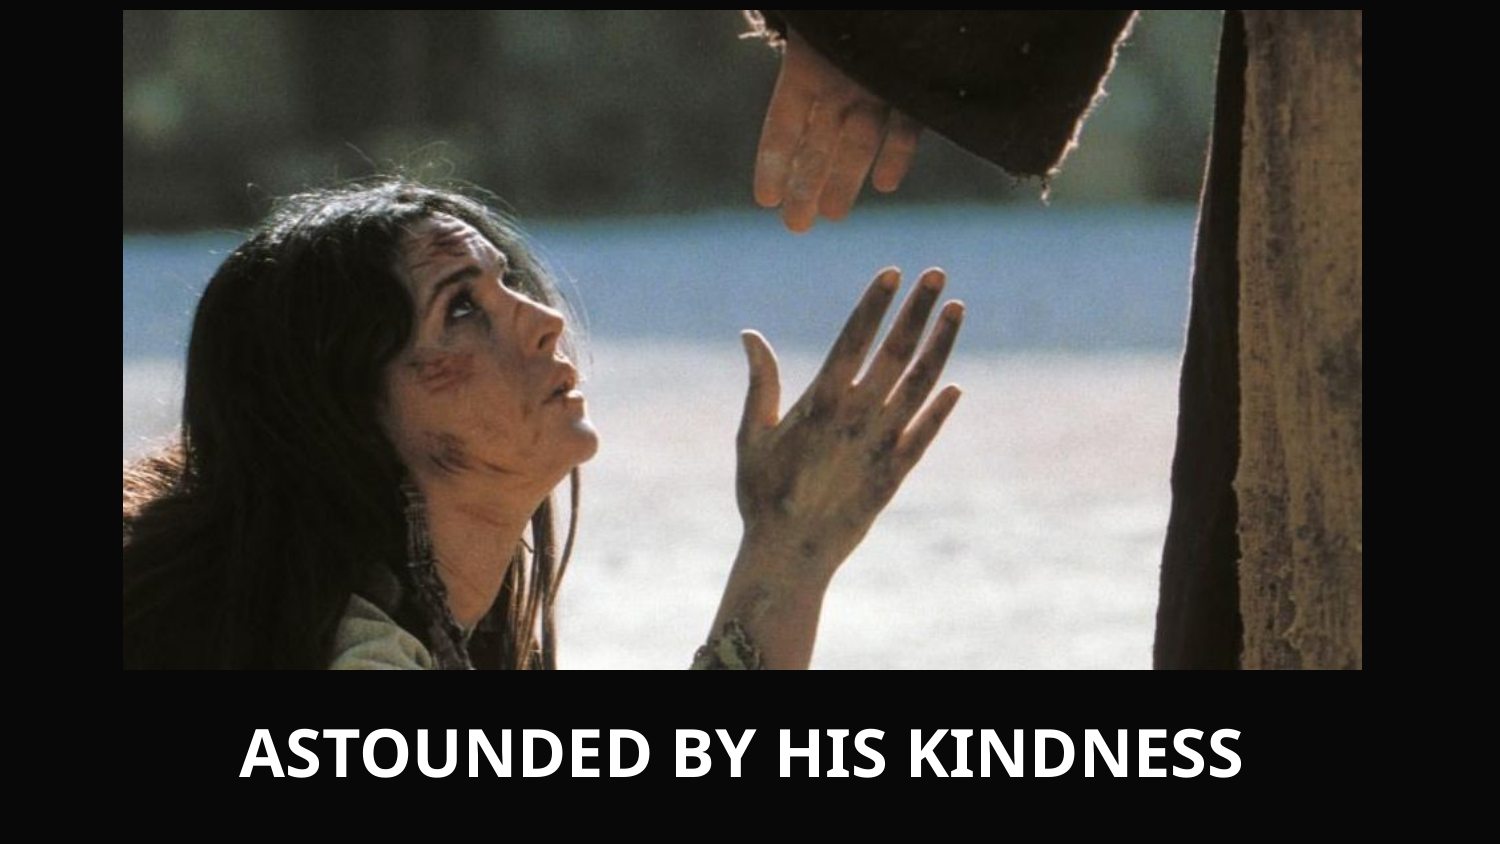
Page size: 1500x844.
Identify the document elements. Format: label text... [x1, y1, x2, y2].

picture [123, 10, 1362, 671]
text_box ASTOUNDED BY HIS KINDNESS [128, 703, 1357, 799]
